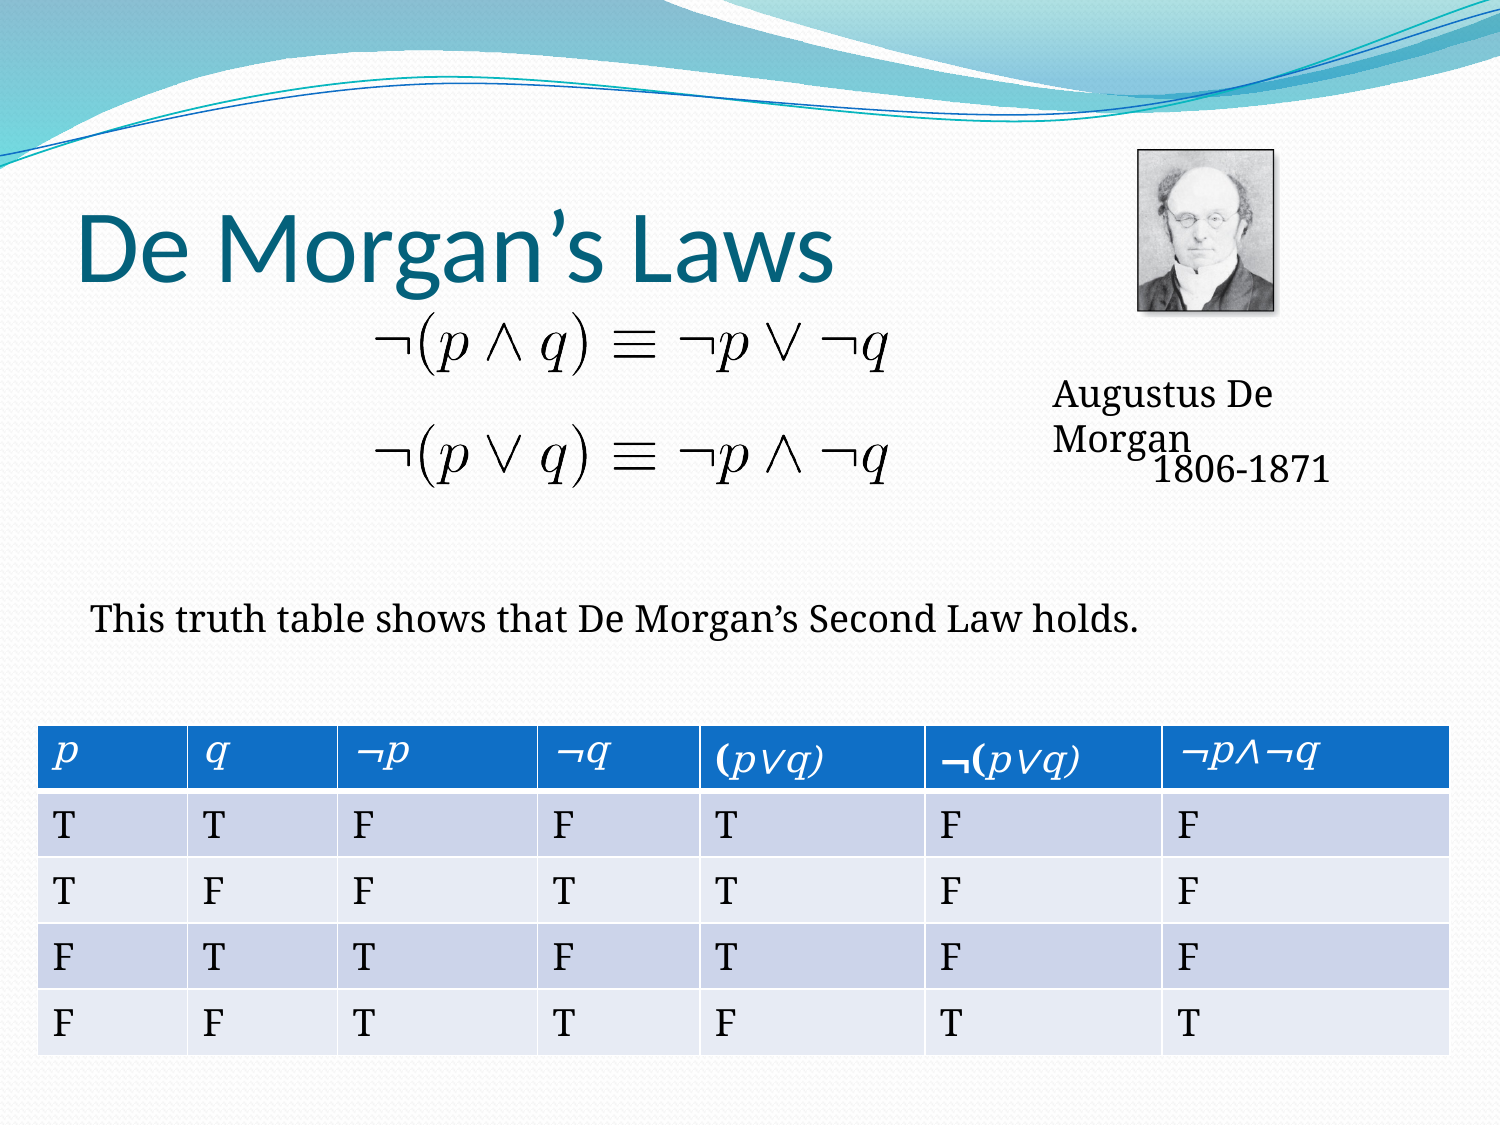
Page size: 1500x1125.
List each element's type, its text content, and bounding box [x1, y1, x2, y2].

text_box [1132, 153, 1137, 303]
table_cell T [38, 858, 187, 922]
table_cell F [1163, 858, 1449, 922]
table_cell T [701, 924, 924, 988]
table_header ¬(p∨q) [926, 726, 1161, 788]
table_cell T [1163, 990, 1449, 1055]
table_header ¬p [338, 726, 537, 788]
table_cell F [1163, 924, 1449, 988]
picture [374, 424, 888, 489]
table_header ¬p∧¬q [1163, 726, 1449, 788]
table_cell T [538, 990, 699, 1055]
table_cell T [188, 794, 337, 856]
table_cell F [538, 924, 699, 988]
text_box 1806-1871 [1137, 437, 1363, 498]
table_cell F [38, 924, 187, 988]
table_header q [188, 726, 337, 788]
table_cell F [926, 858, 1161, 922]
table_header p [38, 726, 187, 788]
title De Morgan’s Laws [75, 115, 1425, 303]
table_header (p∨q) [701, 726, 924, 788]
table_cell F [1163, 794, 1449, 856]
table_cell F [338, 794, 537, 856]
table_cell T [338, 924, 537, 988]
table_cell F [701, 990, 924, 1055]
table_cell F [538, 794, 699, 856]
table_cell F [926, 794, 1161, 856]
table_cell T [338, 990, 537, 1055]
table_header ¬q [538, 726, 699, 788]
table_cell F [338, 858, 537, 922]
table_cell T [701, 858, 924, 922]
table_cell T [926, 990, 1161, 1055]
table_cell F [188, 990, 337, 1055]
text_box Augustus De Morgan [1037, 362, 1438, 468]
table_cell T [538, 858, 699, 922]
picture [1137, 149, 1282, 318]
table_cell T [701, 794, 924, 856]
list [374, 312, 888, 376]
table_cell F [188, 858, 337, 922]
table_cell T [188, 924, 337, 988]
table_cell T [38, 794, 187, 856]
table_cell F [926, 924, 1161, 988]
table_cell F [38, 990, 187, 1055]
text_box This truth table shows that De Morgan’s Second Law holds. [74, 587, 1263, 648]
